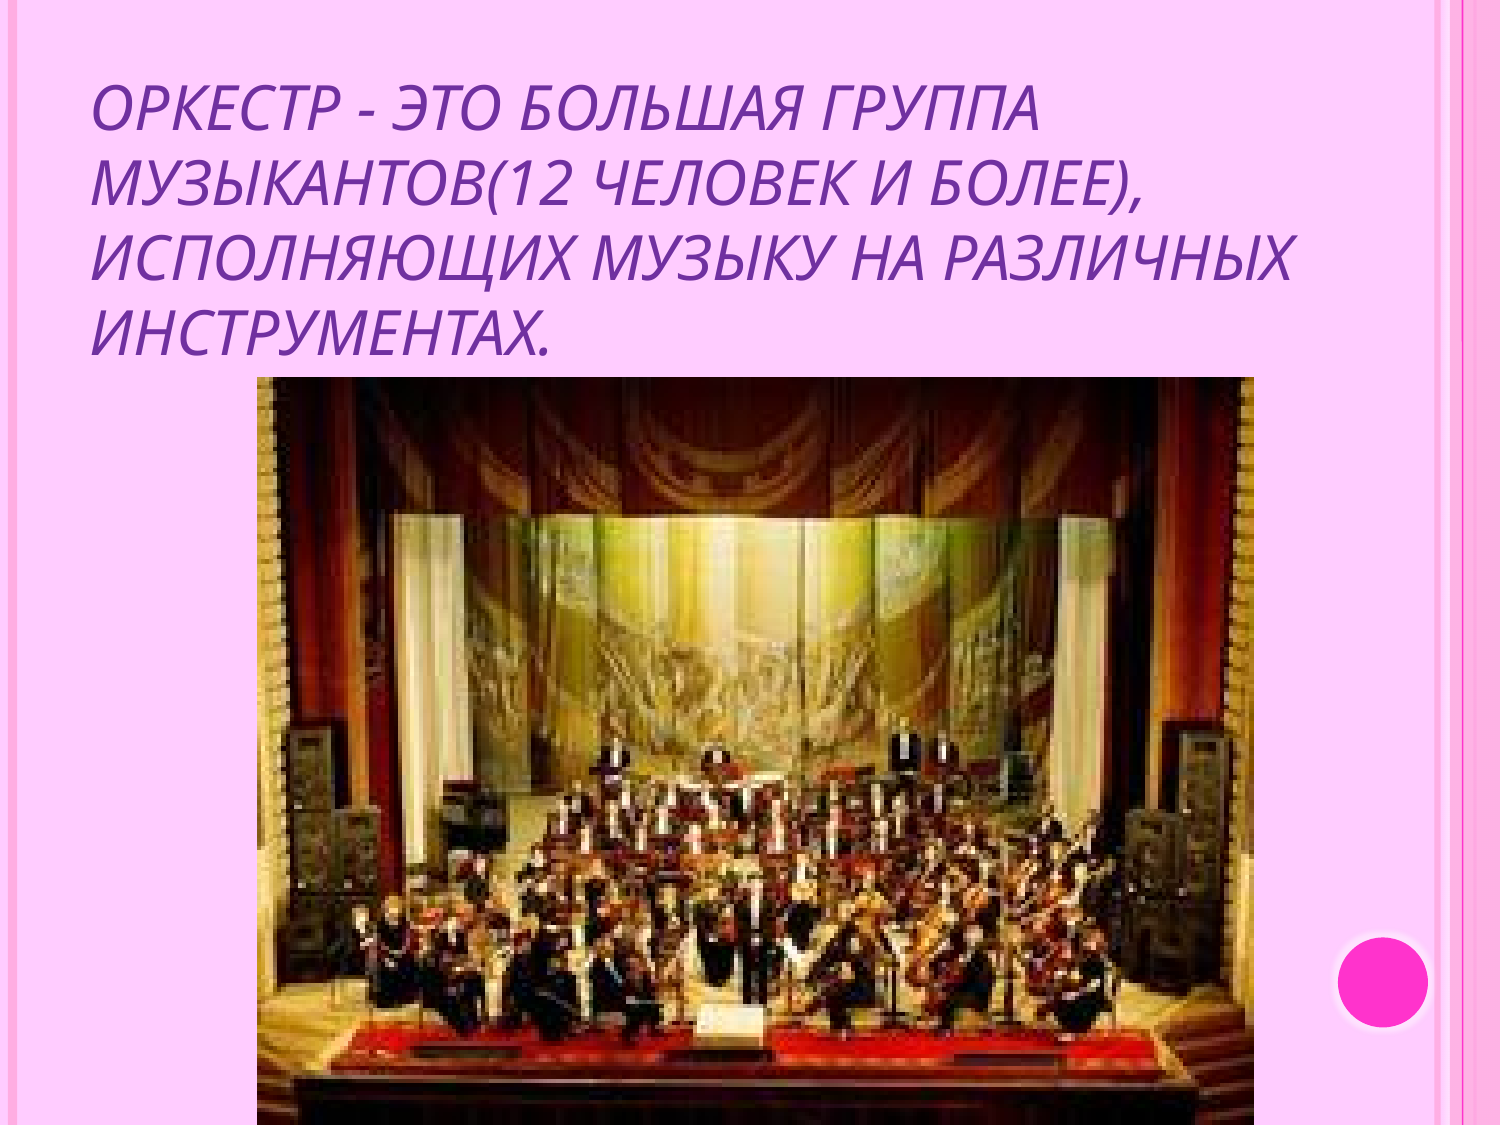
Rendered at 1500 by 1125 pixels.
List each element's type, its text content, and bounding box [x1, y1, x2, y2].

picture [257, 377, 1255, 1125]
title Оркестр - это большая группа музыкантов(12 человек и более), исполняющих музыку на различных инструментах. [75, 45, 1325, 1125]
